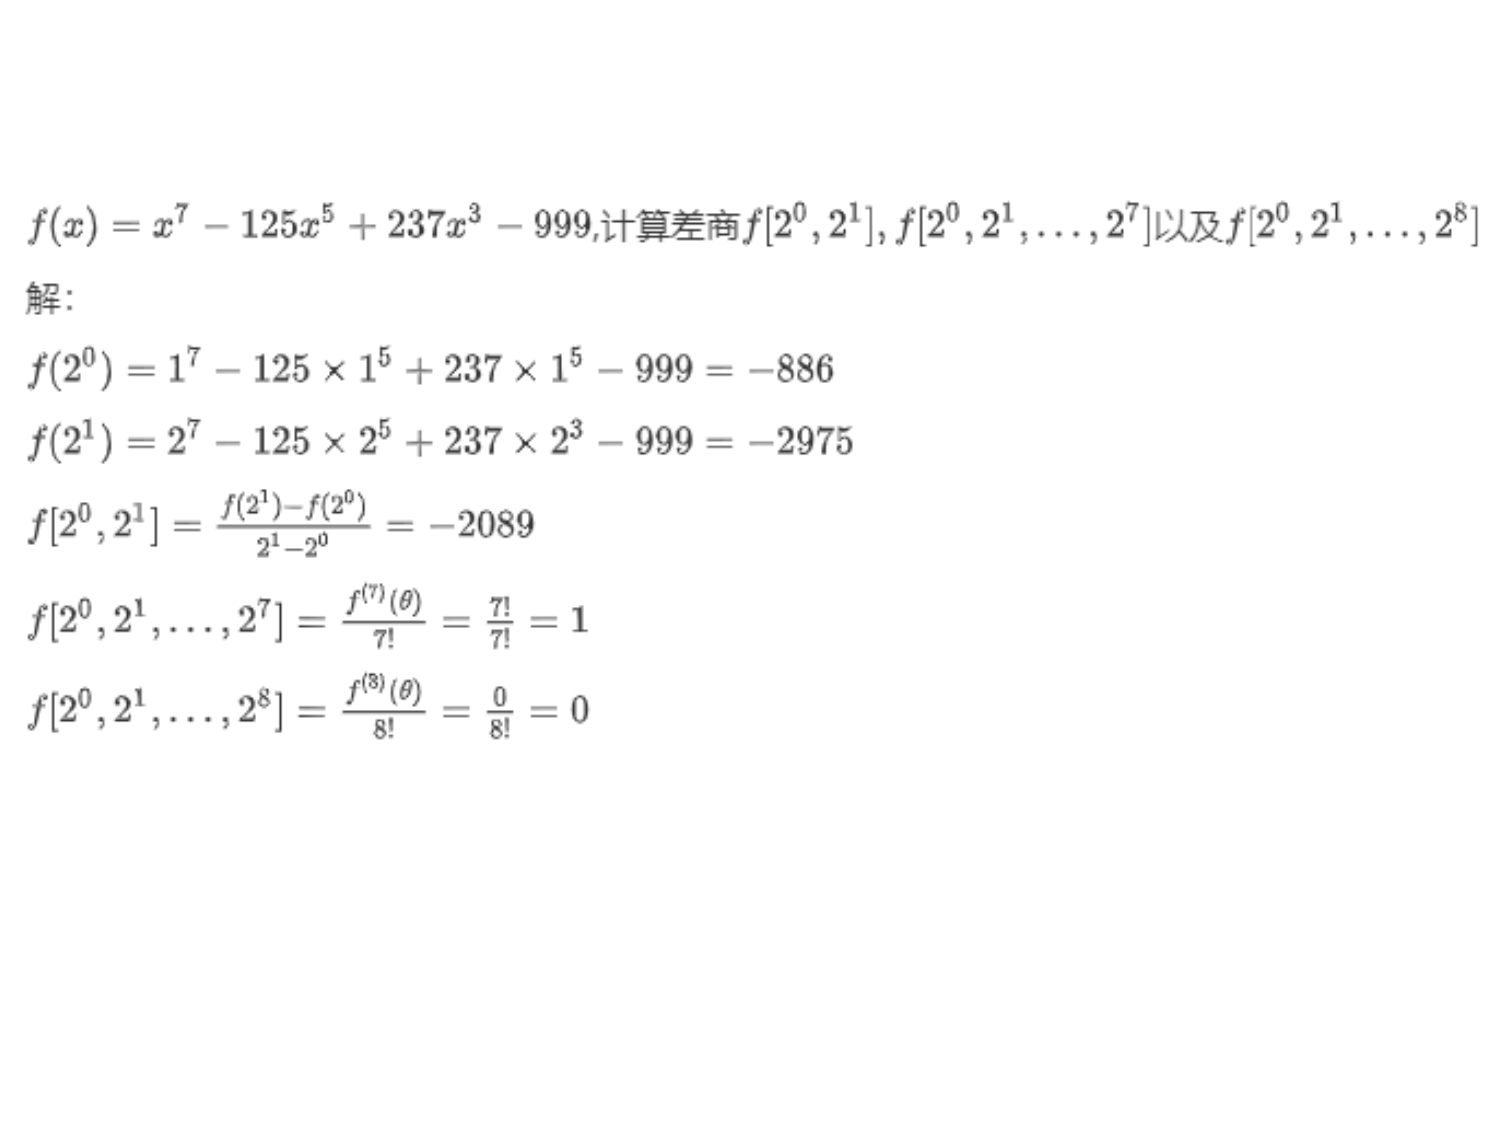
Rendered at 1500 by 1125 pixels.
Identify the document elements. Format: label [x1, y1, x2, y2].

picture [22, 198, 1500, 755]
